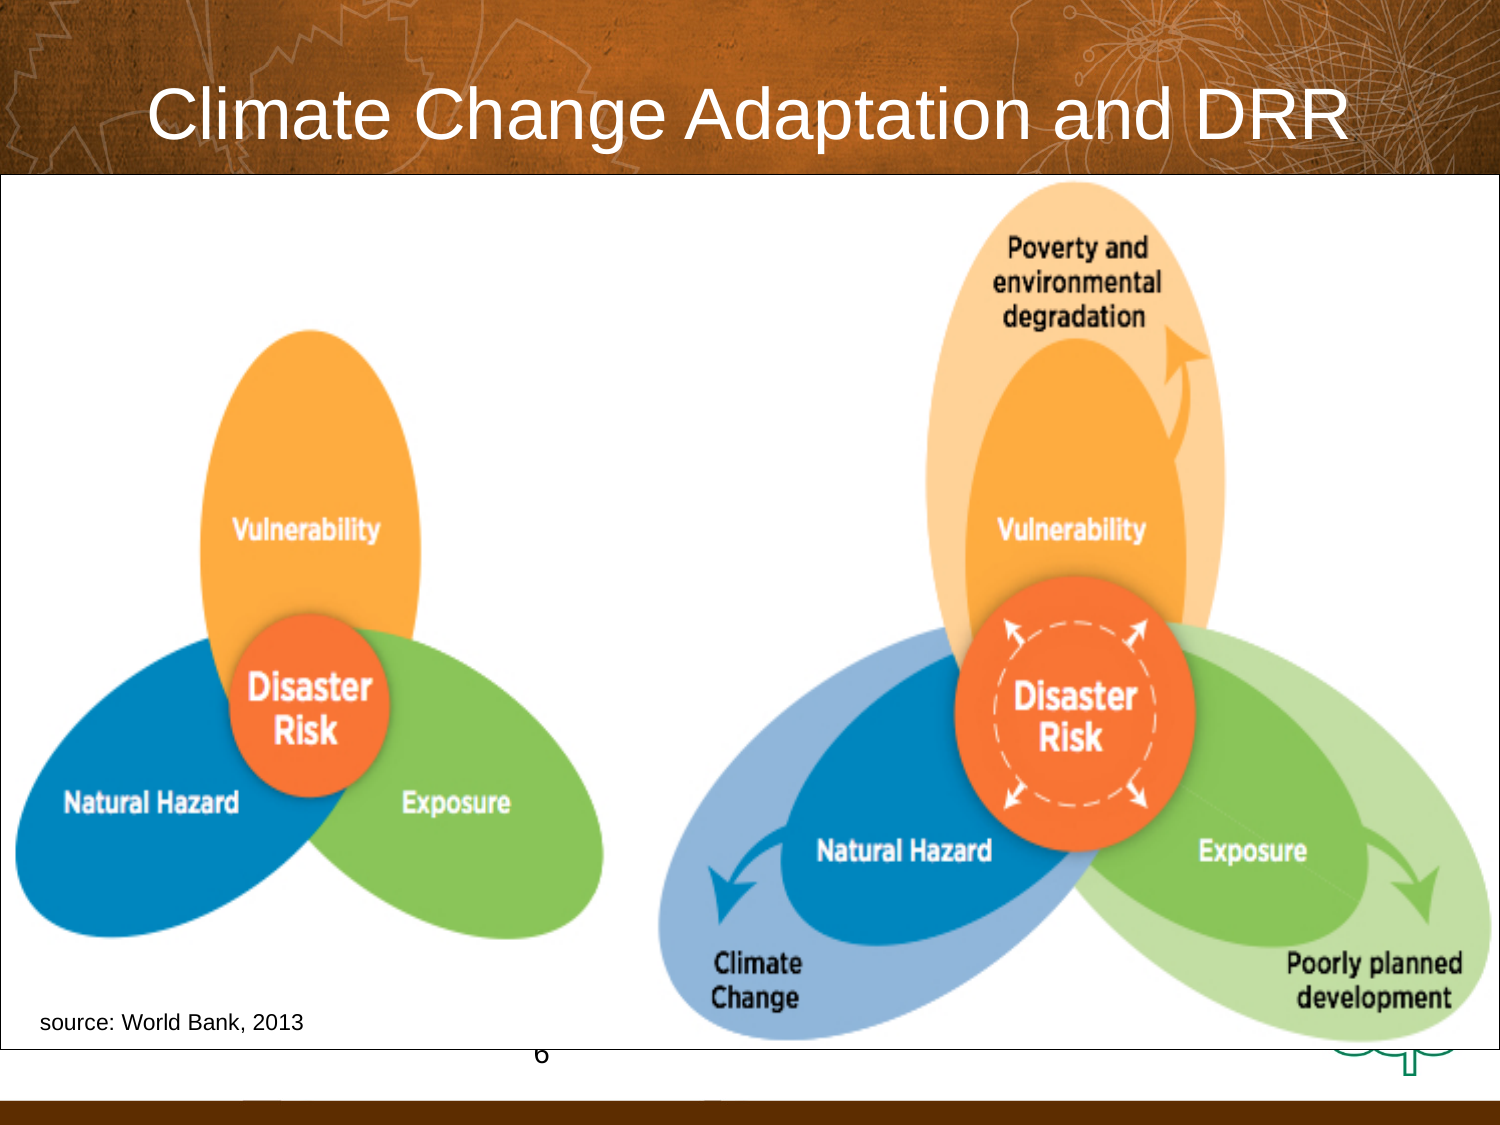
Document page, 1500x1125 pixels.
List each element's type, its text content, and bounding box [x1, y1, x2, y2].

picture [0, 0, 1500, 1125]
slide_number 6 [518, 1059, 869, 1071]
title Climate Change Adaptation and DRR [74, 24, 1426, 173]
